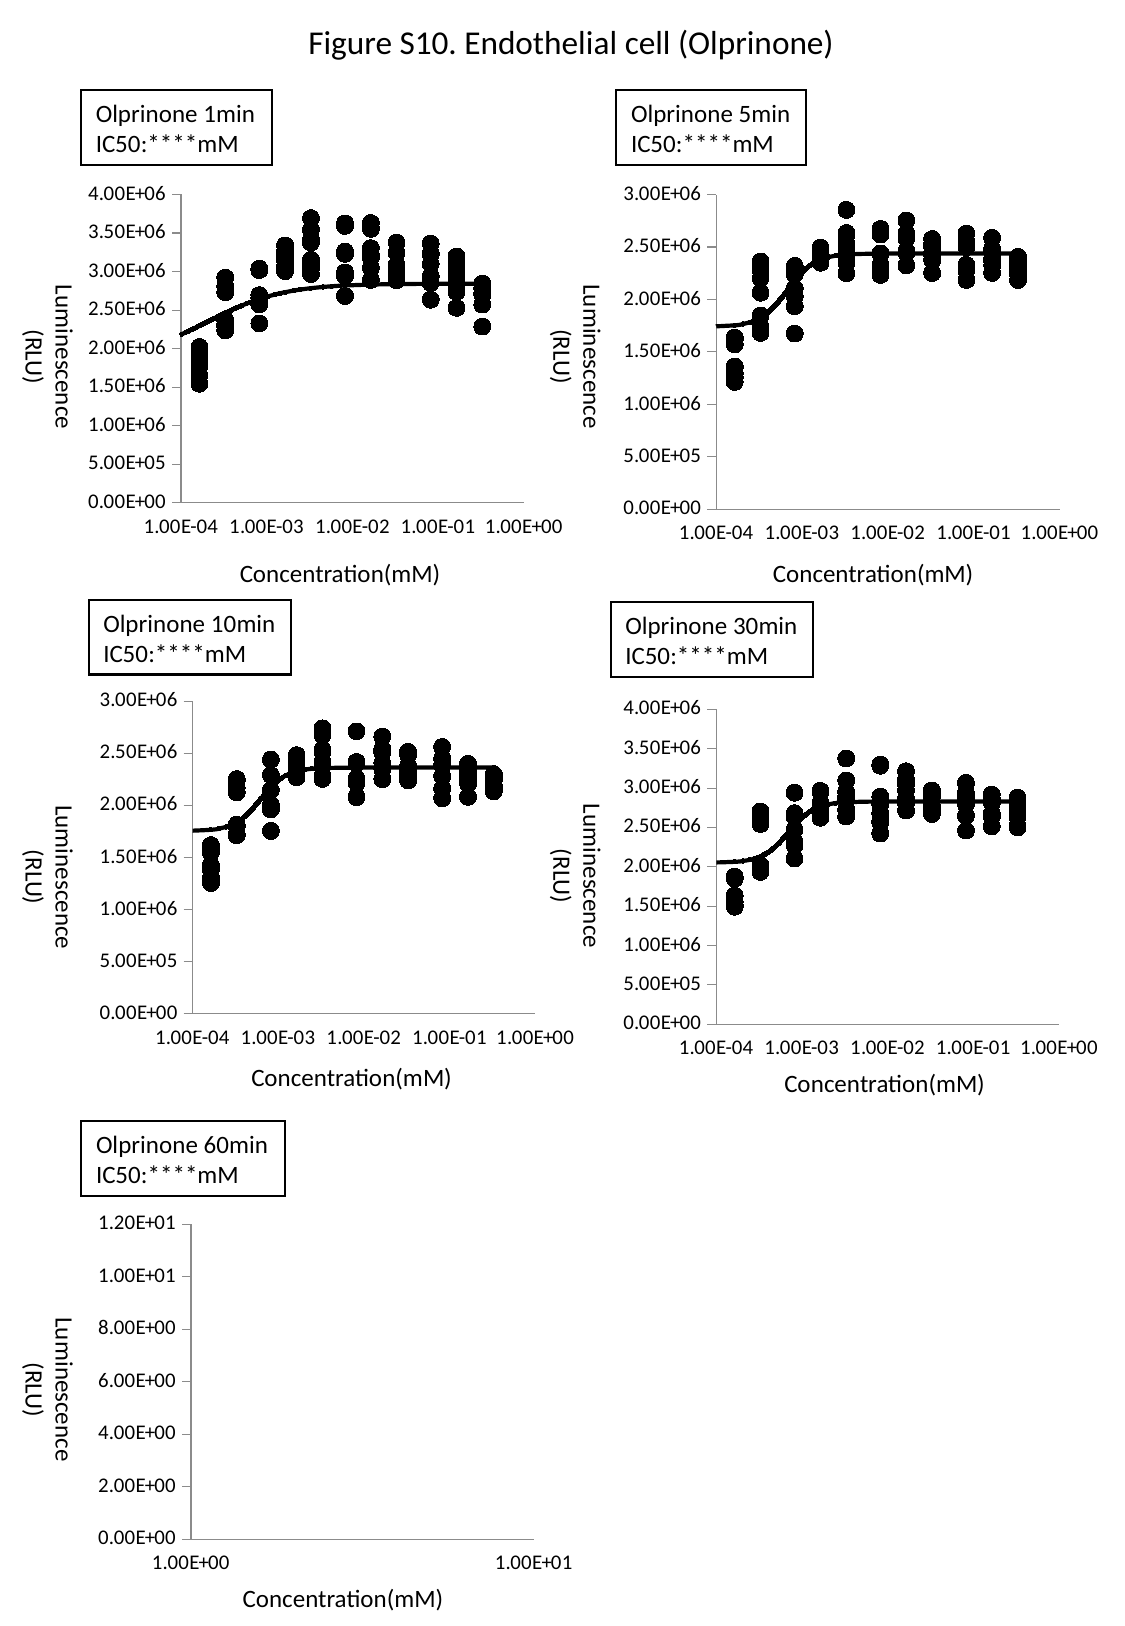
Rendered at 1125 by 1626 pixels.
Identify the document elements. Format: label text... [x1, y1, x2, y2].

chart [69, 171, 574, 551]
text_box Olprinone 30min IC50:****mM [610, 601, 814, 678]
text_box Concentration(mM) [222, 551, 458, 595]
chart [80, 678, 586, 1058]
text_box Luminescence (RLU) [586, 760, 604, 992]
text_box Figure S10. Endothelial cell (Olprinone) [271, 13, 871, 69]
text_box Olprinone 10min IC50:****mM [88, 599, 292, 676]
chart [79, 1201, 584, 1581]
text_box Luminescence (RLU) [27, 1273, 79, 1506]
chart [604, 686, 1109, 1067]
text_box Olprinone 5min IC50:****mM [615, 89, 807, 166]
text_box Concentration(mM) [234, 1058, 469, 1099]
text_box Concentration(mM) [767, 1067, 1002, 1105]
text_box Concentration(mM) [225, 1581, 461, 1620]
text_box Luminescence (RLU) [27, 241, 69, 473]
text_box Concentration(mM) [755, 552, 991, 595]
text_box Luminescence (RLU) [27, 761, 80, 994]
text_box Olprinone 60min IC50:****mM [80, 1120, 286, 1197]
text_box Luminescence (RLU) [574, 241, 604, 473]
text_box Olprinone 1min IC50:****mM [80, 89, 273, 166]
chart [604, 171, 1110, 552]
